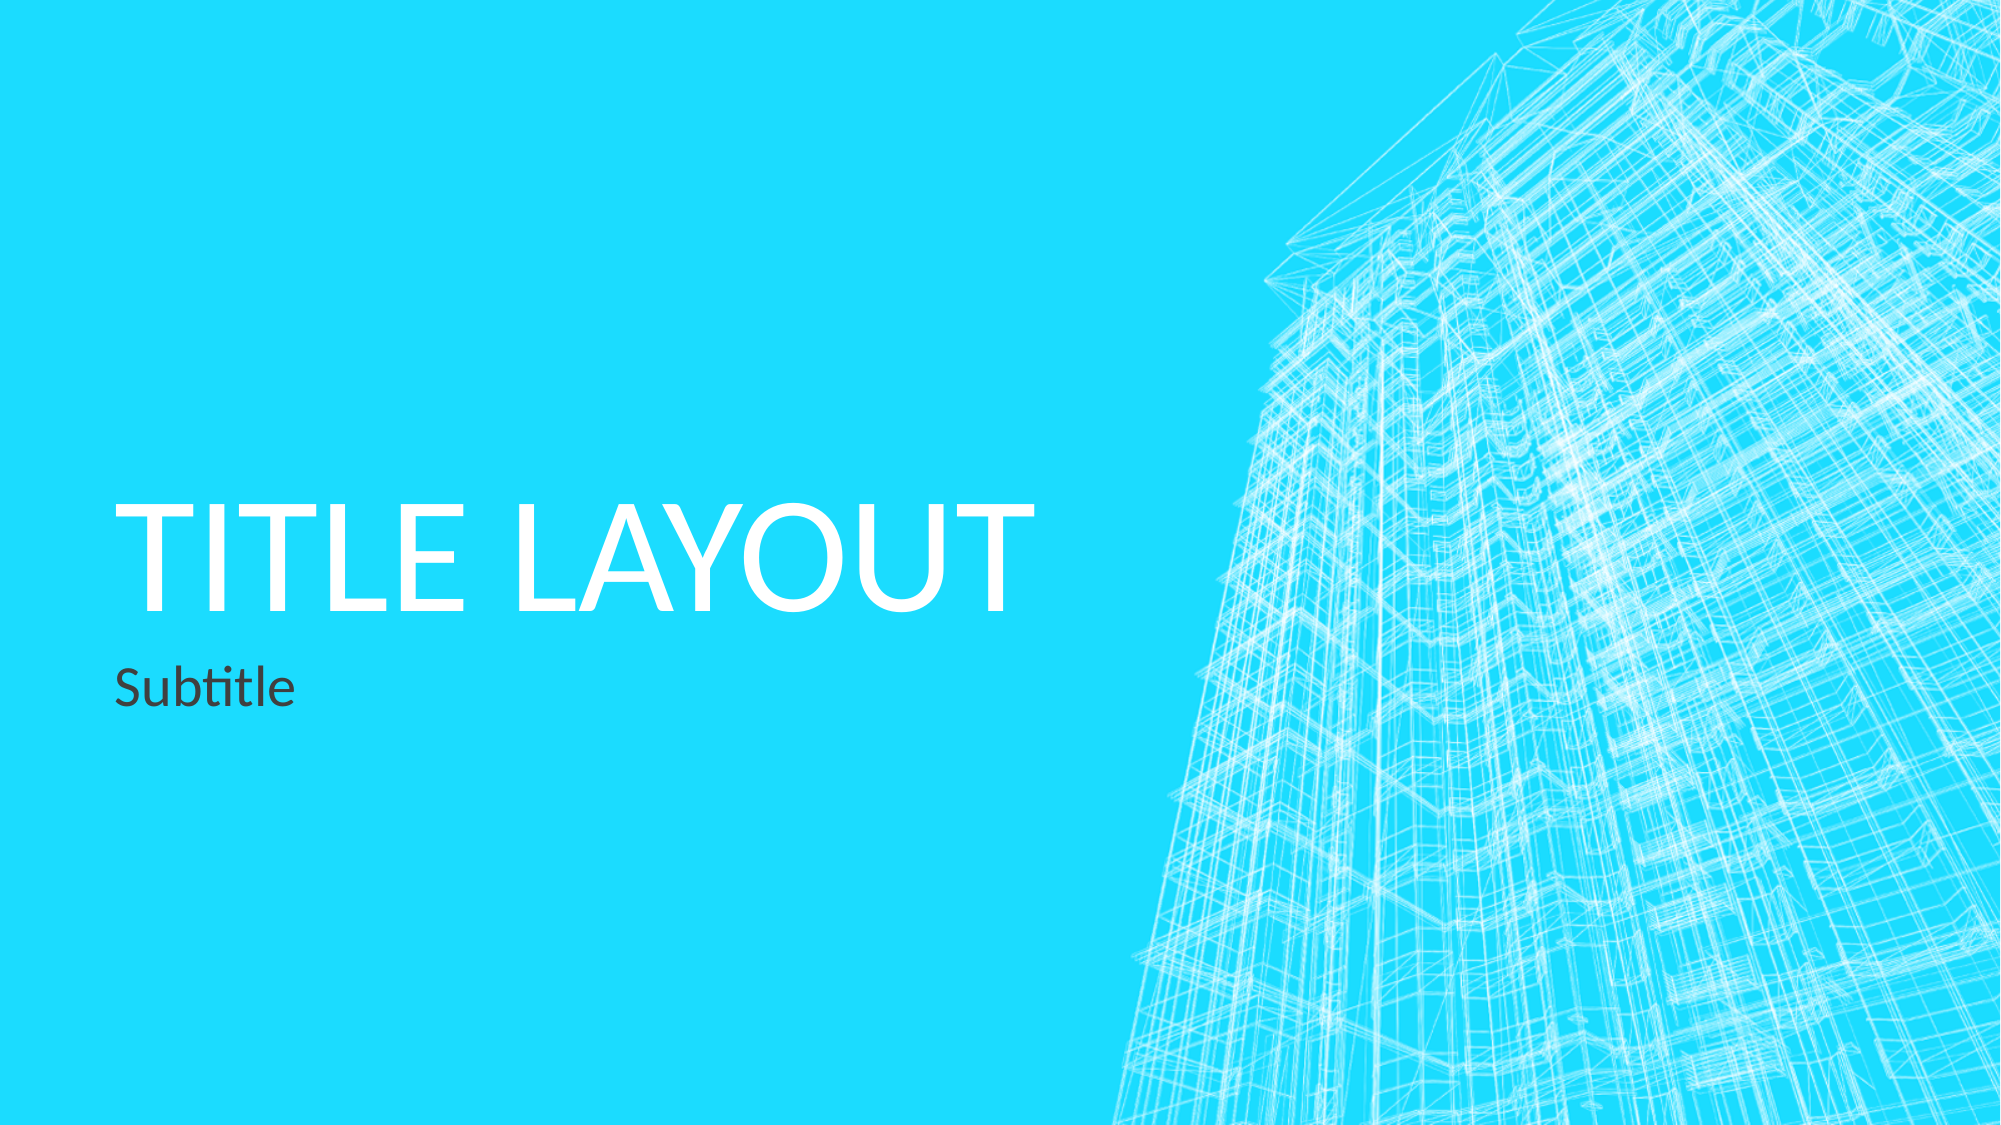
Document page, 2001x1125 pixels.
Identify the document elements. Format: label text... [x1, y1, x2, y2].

subtitle Subtitle [99, 648, 1225, 829]
picture [0, 0, 2001, 1125]
title Title layout [99, 123, 1225, 648]
